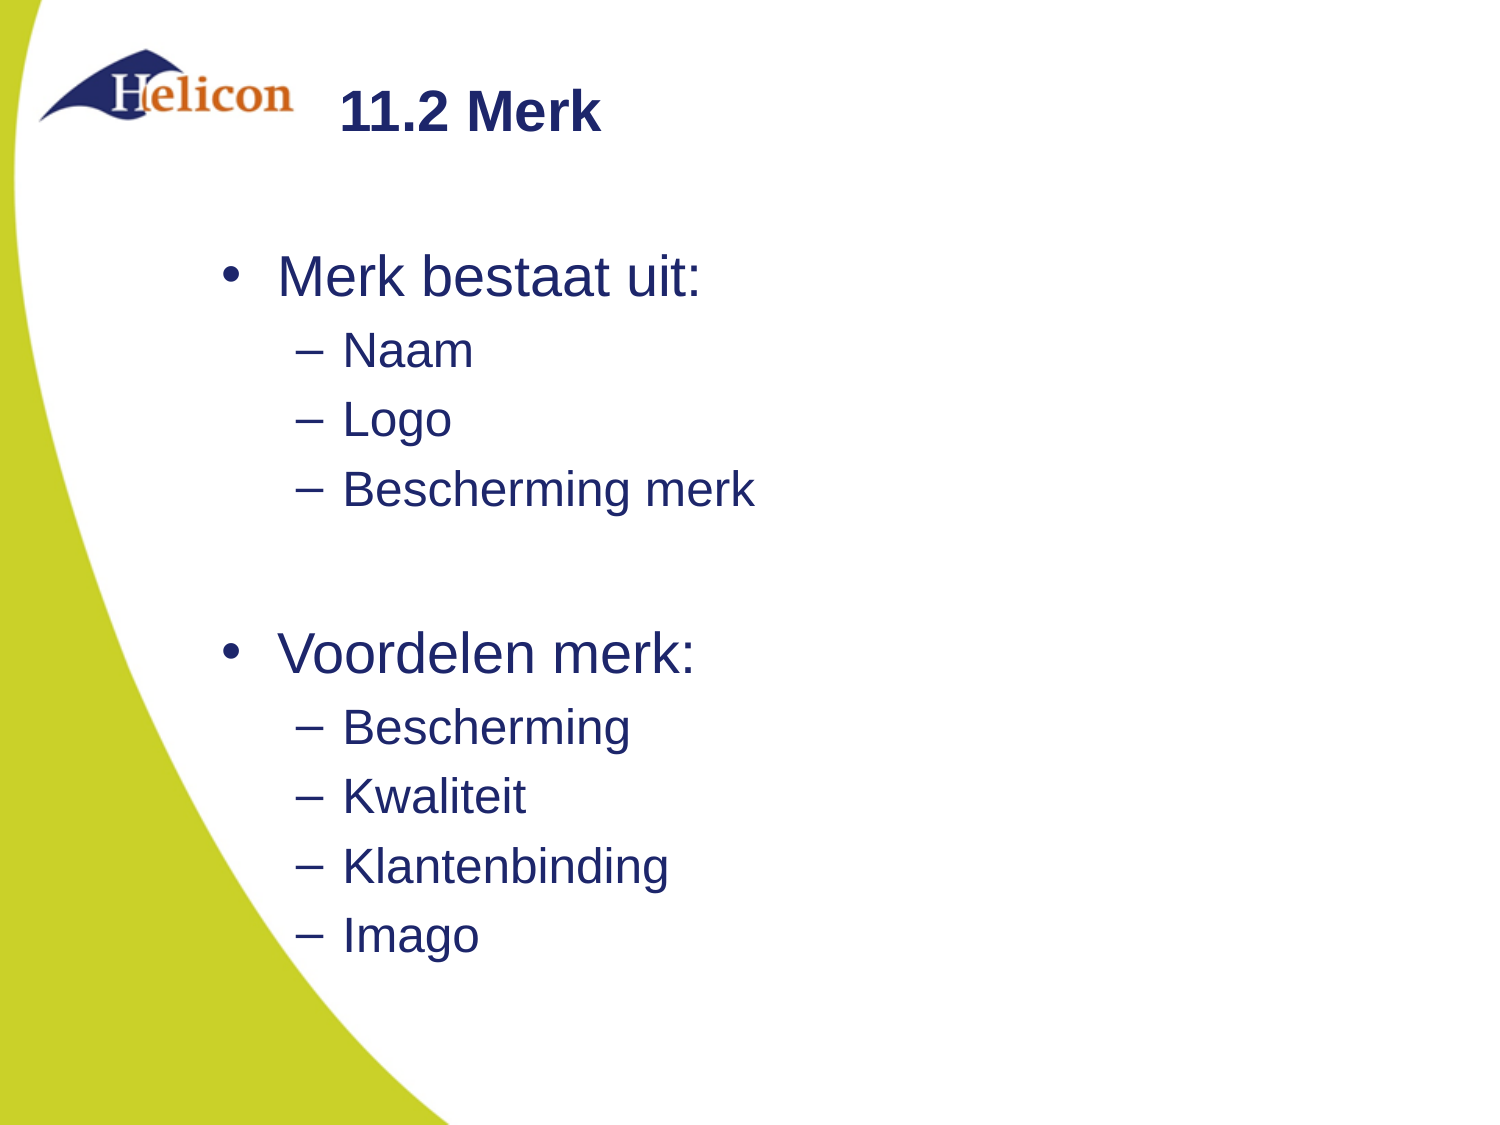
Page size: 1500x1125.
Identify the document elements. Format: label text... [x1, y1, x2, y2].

picture [0, 0, 1500, 1125]
title 11.2 Merk [324, 54, 1415, 161]
list Merk bestaat uit: Naam Logo Bescherming merk Voordelen merk: Bescherming Kwaliteit Klantenbinding Imago [206, 231, 1500, 975]
